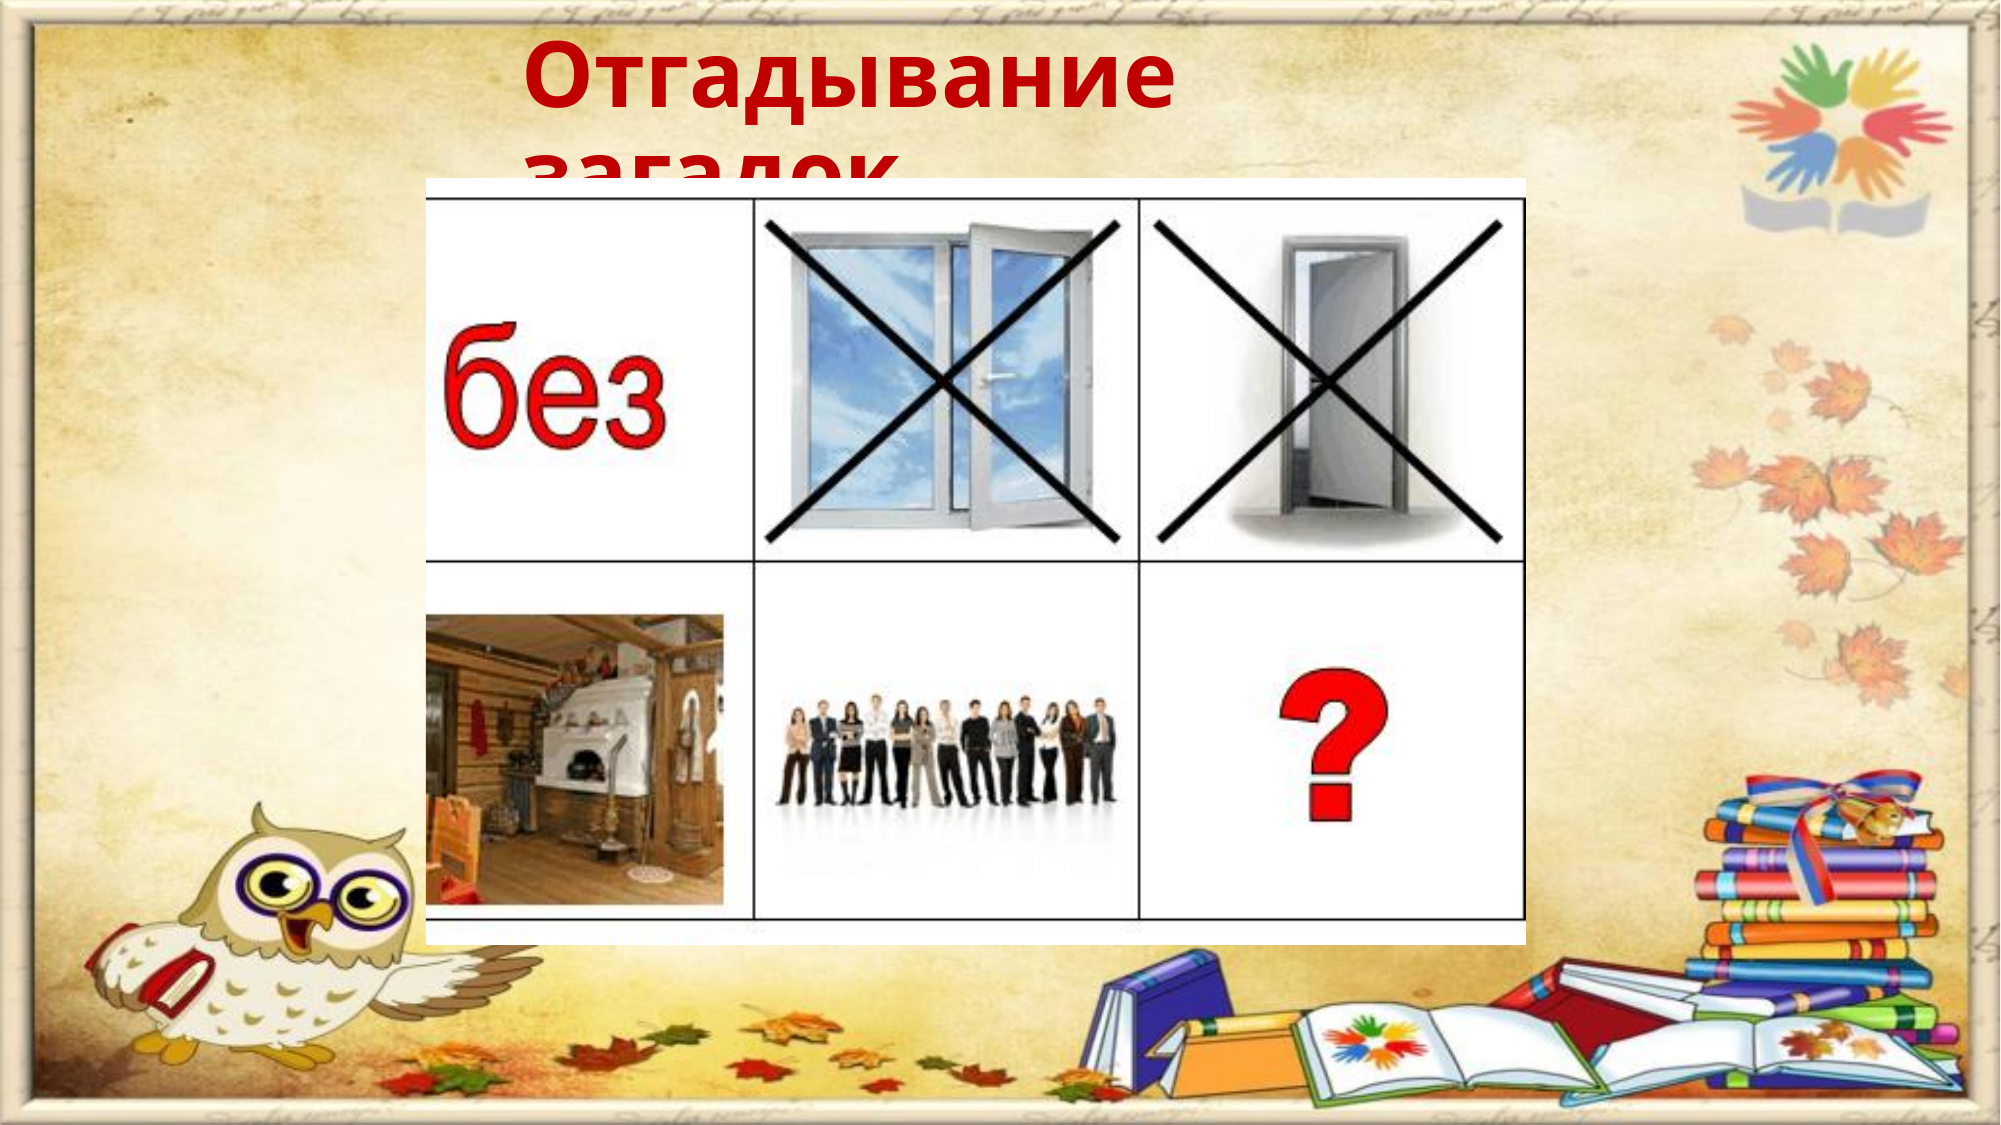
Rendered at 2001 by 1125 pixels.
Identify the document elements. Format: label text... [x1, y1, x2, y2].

picture [0, 0, 2001, 1125]
title Отгадывание загадок [506, 52, 1446, 178]
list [425, 178, 1526, 945]
